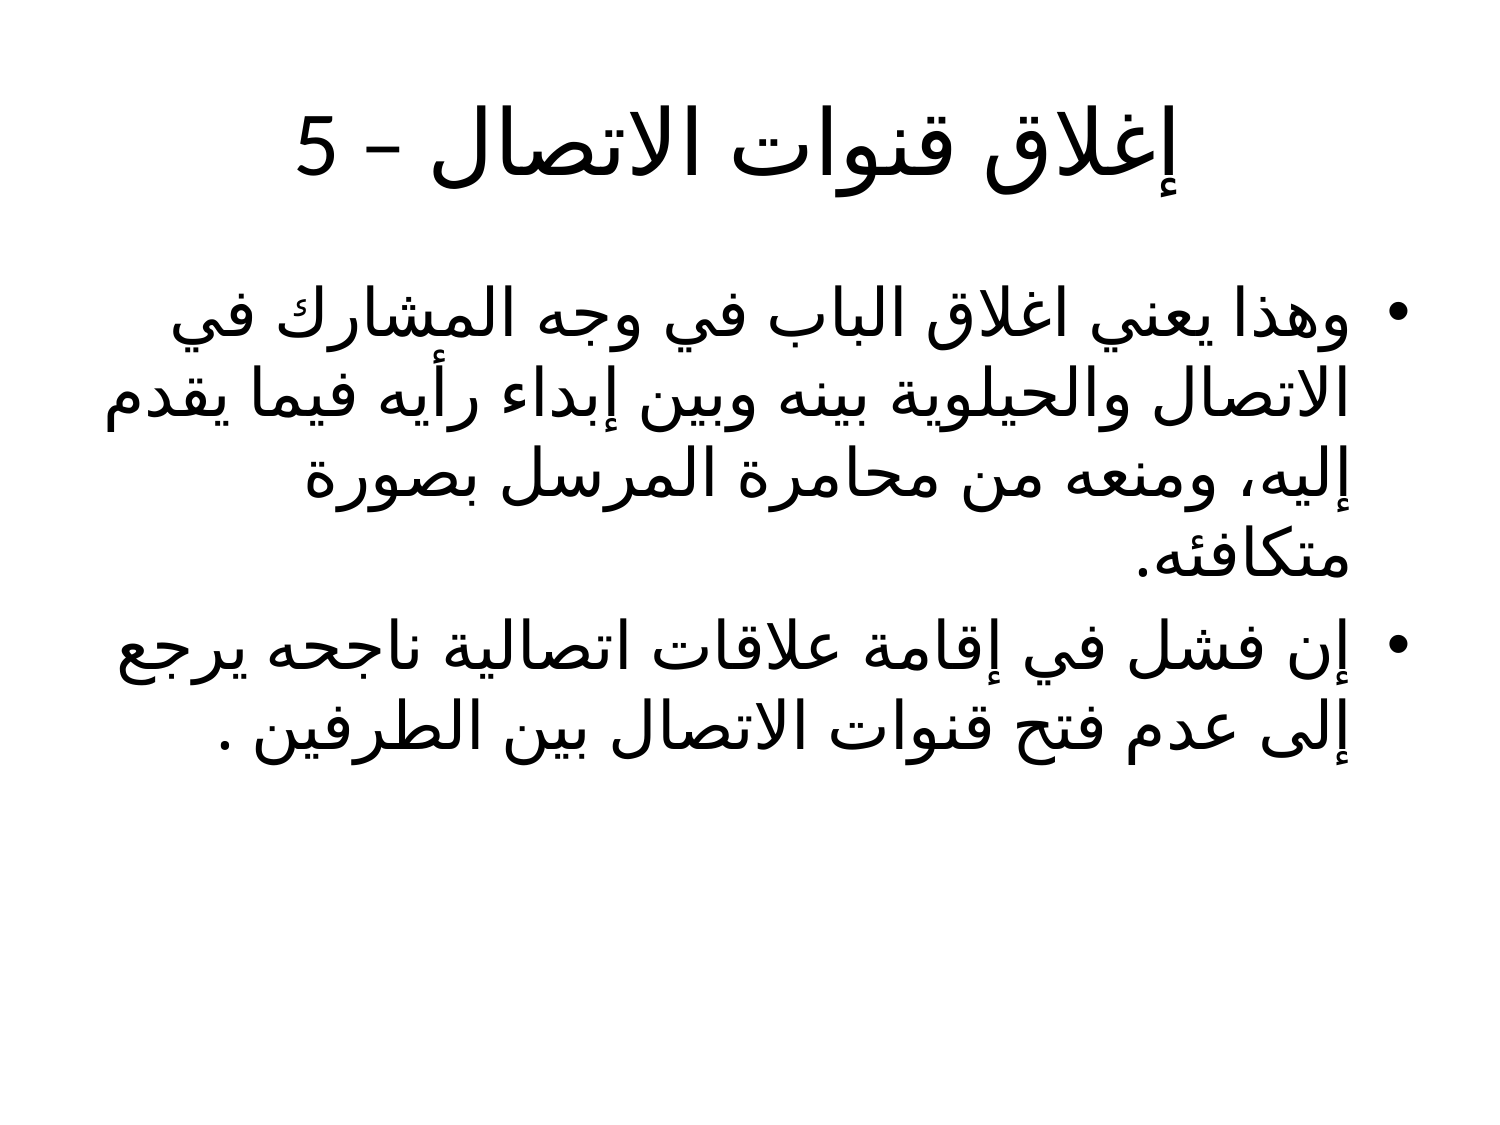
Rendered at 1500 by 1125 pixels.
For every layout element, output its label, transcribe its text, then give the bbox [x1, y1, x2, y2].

title 5 – إغلاق قنوات الاتصال [75, 45, 1425, 233]
list وهذا يعني اغلاق الباب في وجه المشارك في الاتصال والحيلوية بينه وبين إبداء رأيه فيما يقدم إليه، ومنعه من محامرة المرسل بصورة متكافئه. إن فشل في إقامة علاقات اتصالية ناجحه يرجع إلى عدم فتح قنوات الاتصال بين الطرفين . [75, 262, 1425, 1005]
